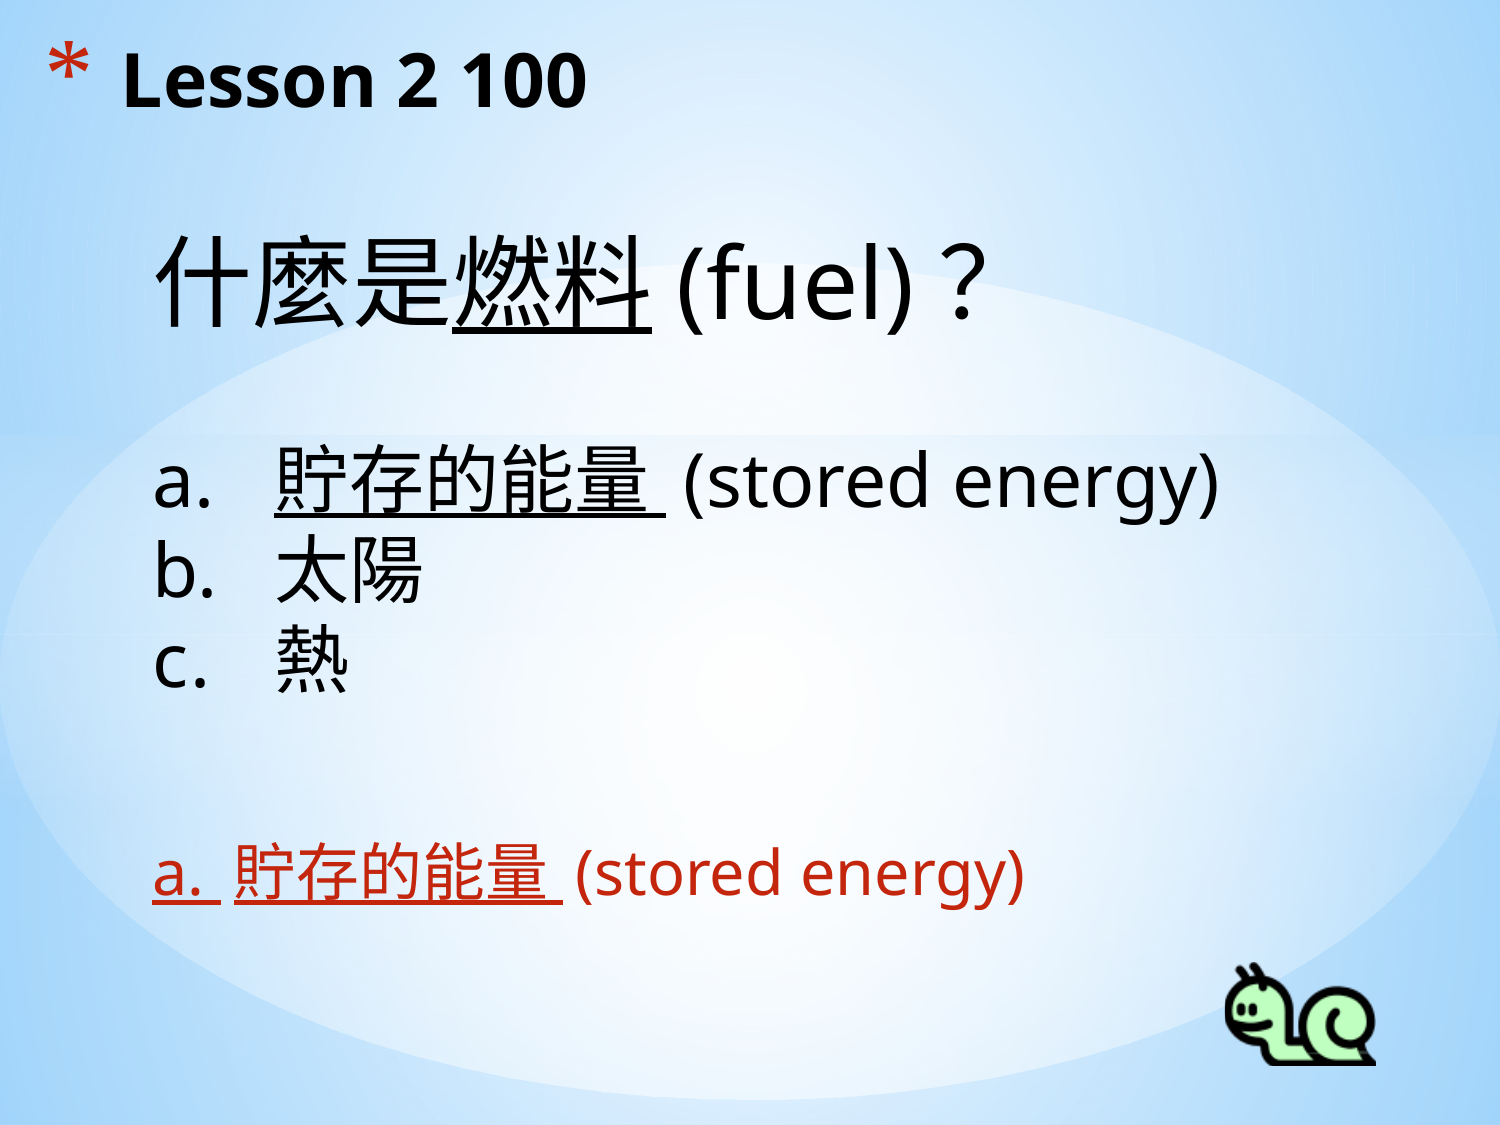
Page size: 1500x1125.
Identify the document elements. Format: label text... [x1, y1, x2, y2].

title Lesson 2 100 [0, 24, 625, 150]
subtitle a. 貯存的能量 (stored energy) [137, 825, 1063, 970]
picture [1224, 962, 1377, 1067]
text_box 什麼是燃料(fuel)？ 貯存的能量 (stored energy) 太陽 熱 [137, 199, 1413, 800]
